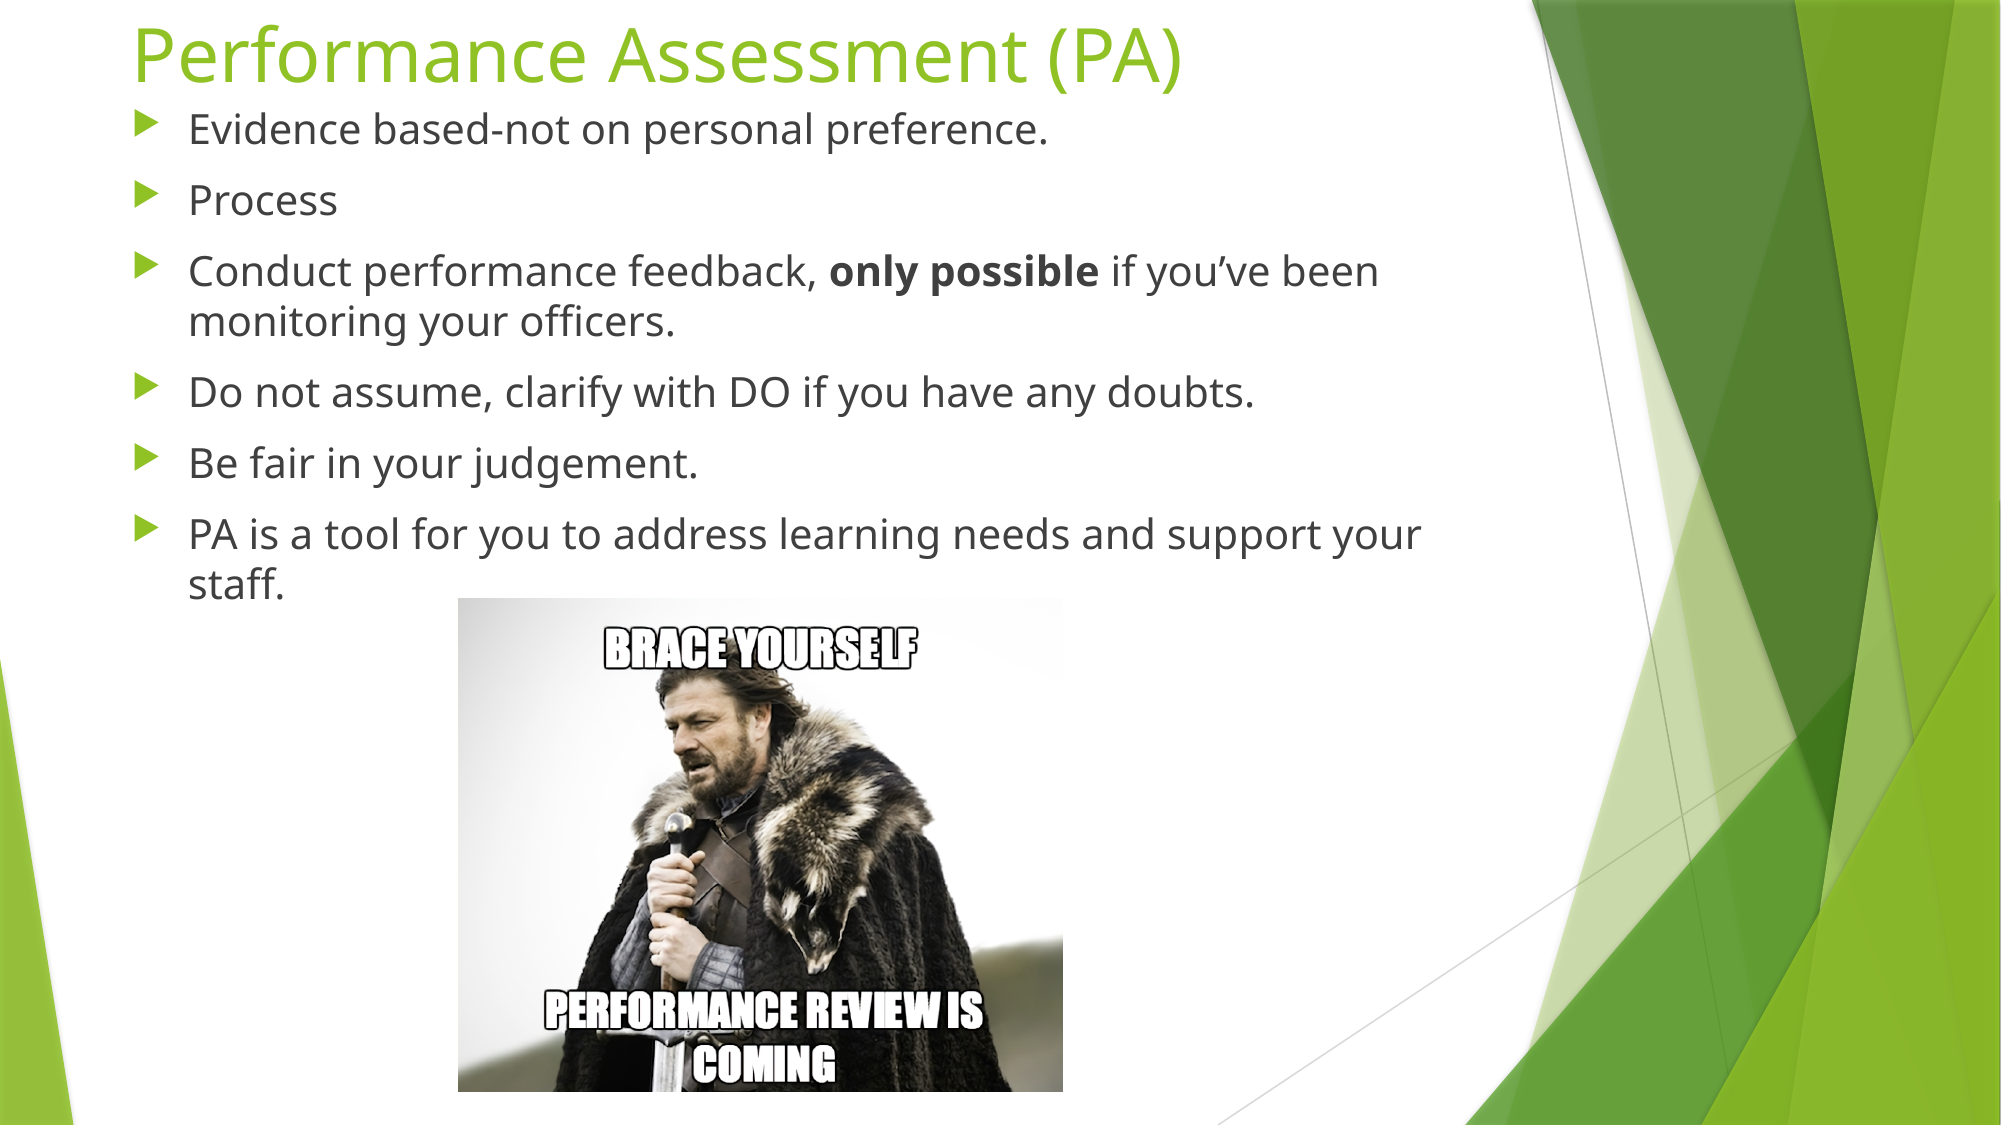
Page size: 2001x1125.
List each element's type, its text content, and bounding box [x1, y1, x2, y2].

list Evidence based-not on personal preference. Process Conduct performance feedback, only possible if you’ve been monitoring your officers. Do not assume, clarify with DO if you have any doubts. Be fair in your judgement. PA is a tool for you to address learning needs and support your staff. [116, 95, 1527, 732]
picture [457, 598, 1064, 1092]
title Performance Assessment (PA) [116, 0, 1527, 95]
